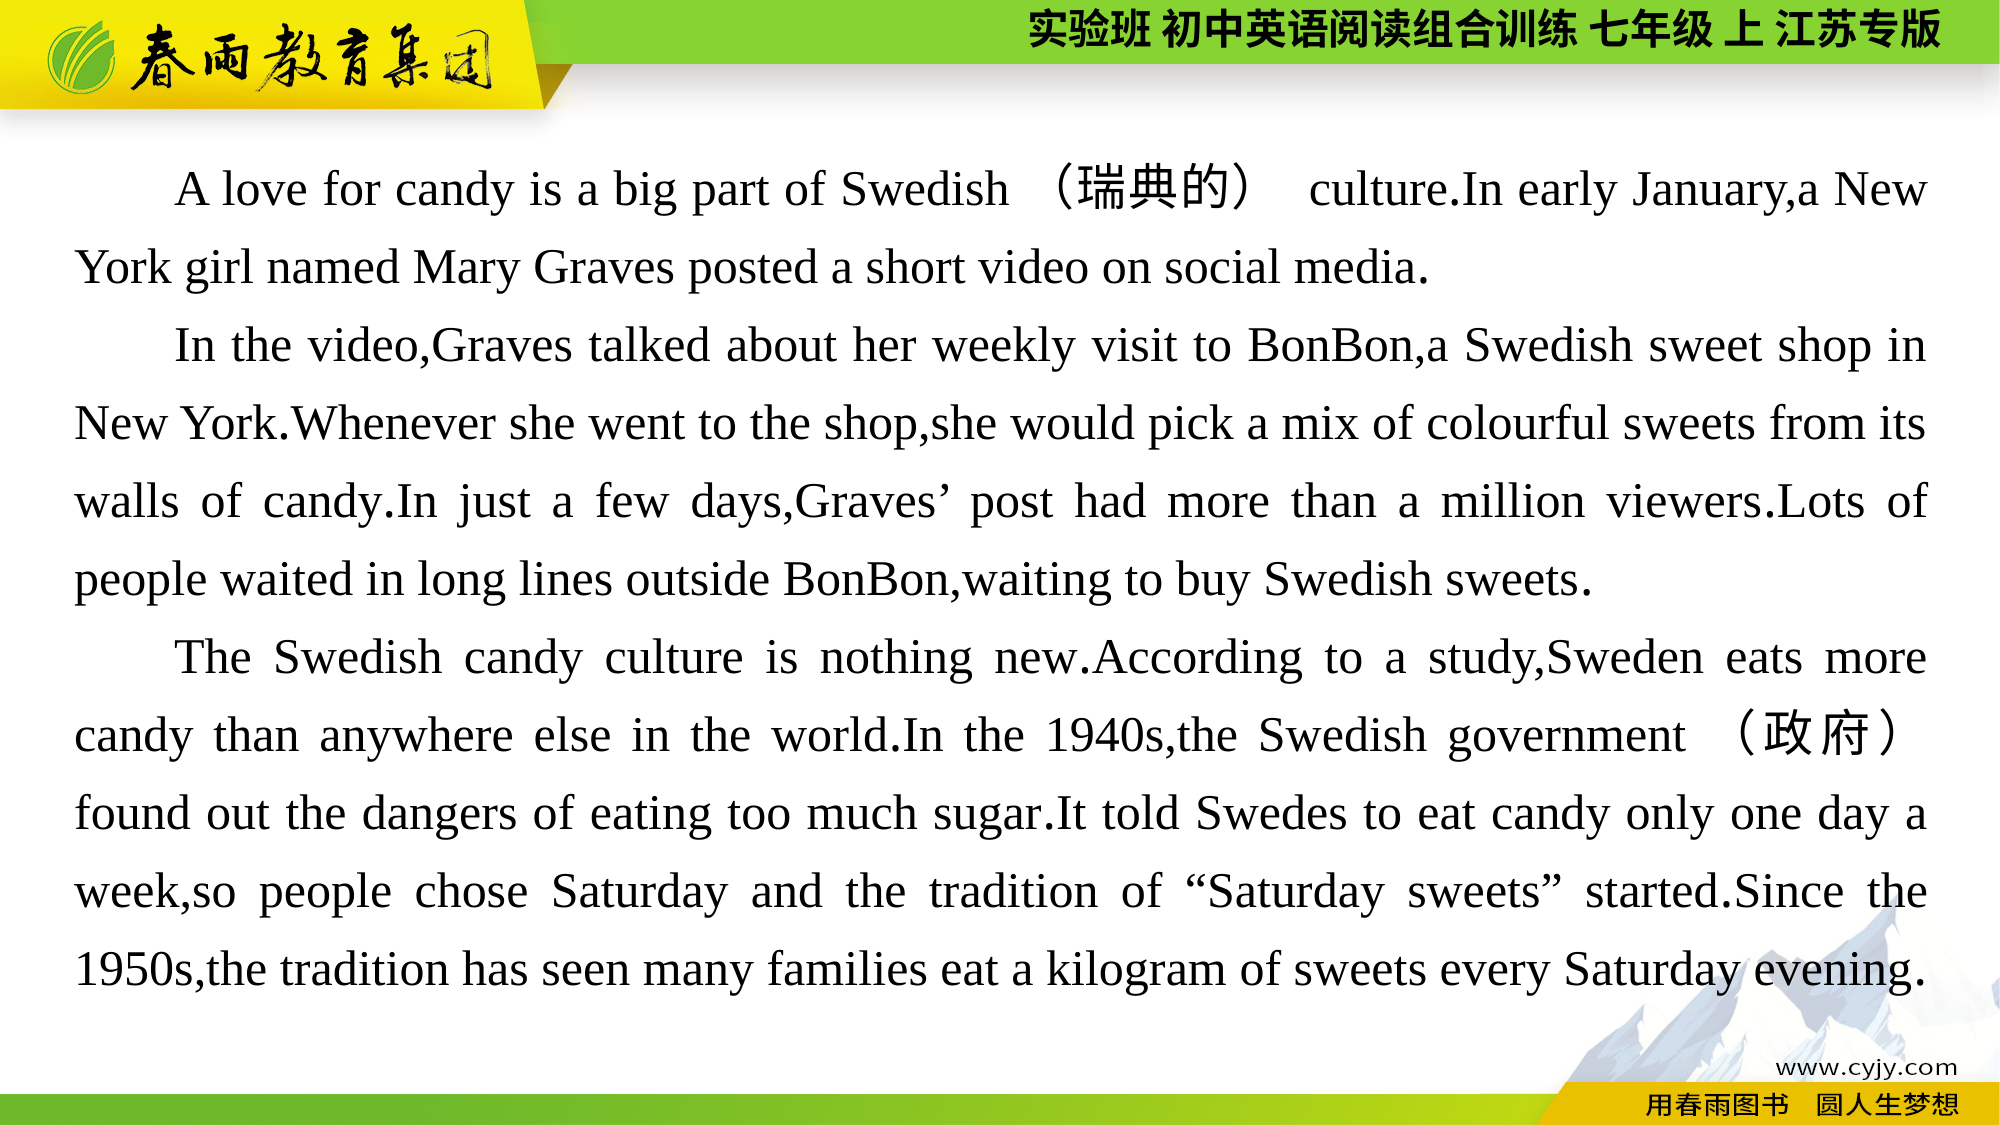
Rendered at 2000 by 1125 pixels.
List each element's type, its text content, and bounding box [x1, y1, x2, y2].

picture [0, 0, 2000, 1125]
list A love for candy is a big part of Swedish（瑞典的） culture.In early January,a New York girl named Mary Graves posted a short video on social media. In the video,Graves talked about her weekly visit to BonBon,a Swedish sweet shop in New York.Whenever she went to the shop,she would pick a mix of colourful sweets from its walls of candy.In just a few days,Graves’ post had more than a million viewers.Lots of people waited in long lines outside BonBon,waiting to buy Swedish sweets. The Swedish candy culture is nothing new.According to a study,Sweden eats more candy than anywhere else in the world.In the 1940s,the Swedish government（政府） found out the dangers of eating too much sugar.It told Swedes to eat candy only one day a week,so people chose Saturday and the tradition of “Saturday sweets” started.Since the 1950s,the tradition has seen many families eat a kilogram of sweets every Saturday evening. [59, 130, 1944, 1083]
